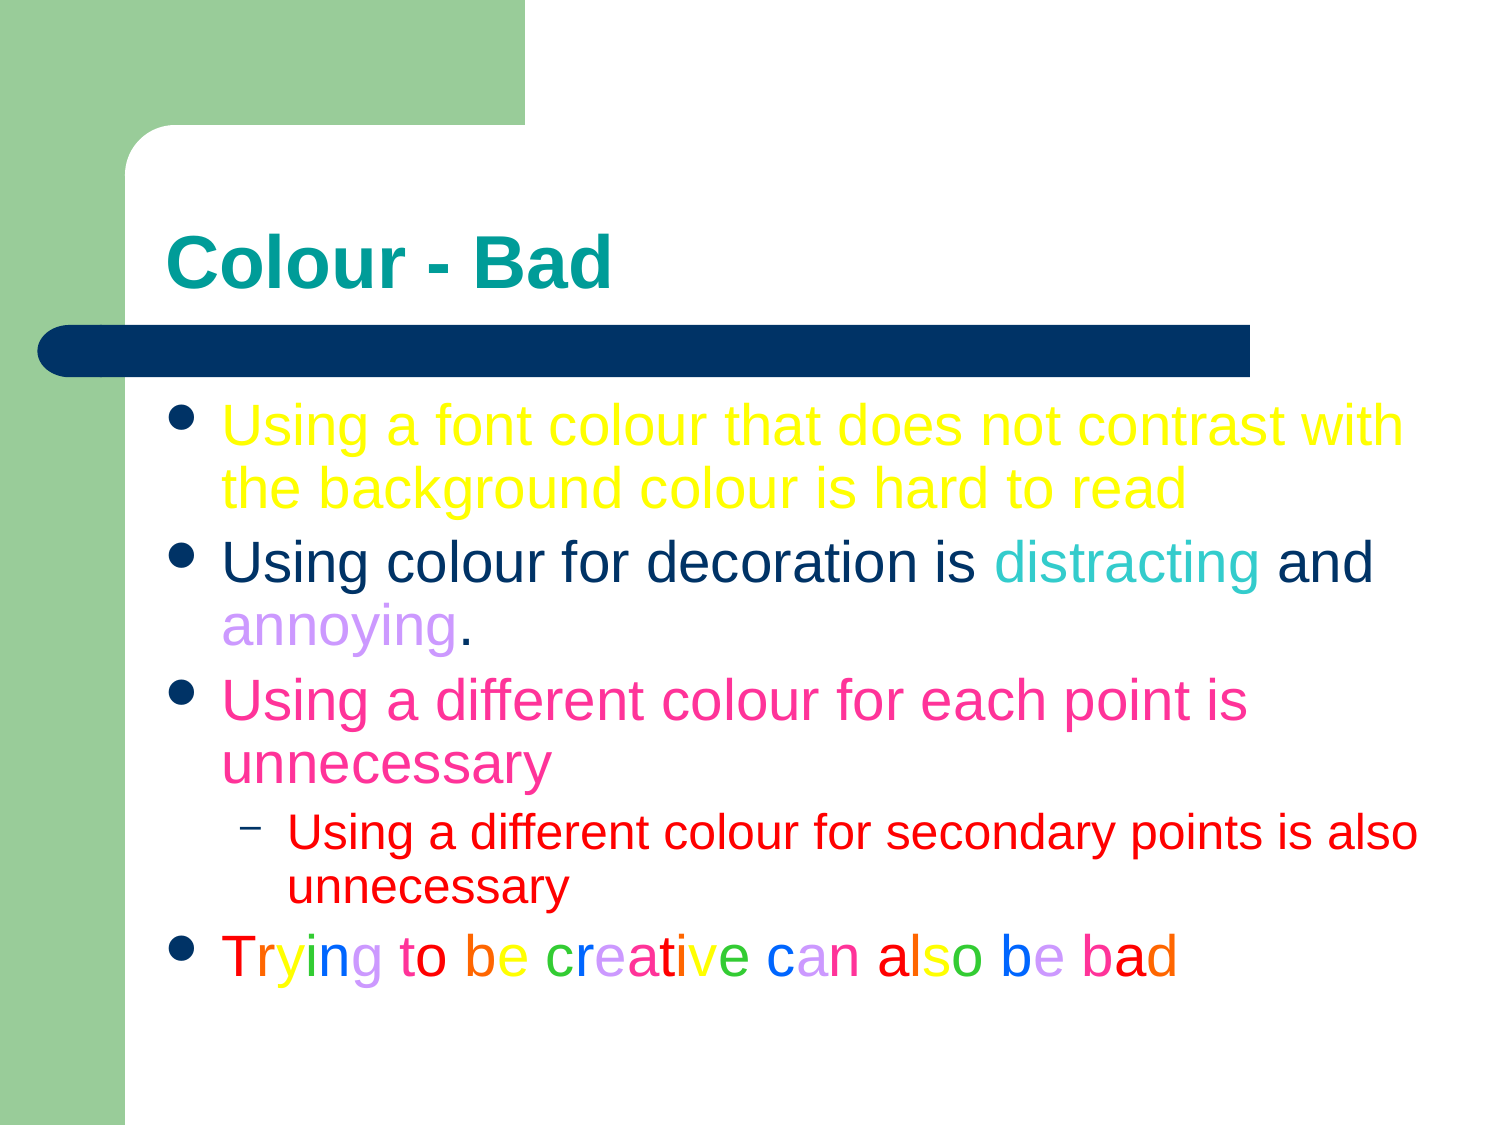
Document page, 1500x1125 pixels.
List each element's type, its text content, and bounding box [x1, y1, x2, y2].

title Colour - Bad [150, 125, 1463, 313]
list Using a font colour that does not contrast with the background colour is hard to read Using colour for decoration is distracting and annoying. Using a different colour for each point is unnecessary Using a different colour for secondary points is also unnecessary Trying to be creative can also be bad [150, 387, 1463, 1000]
